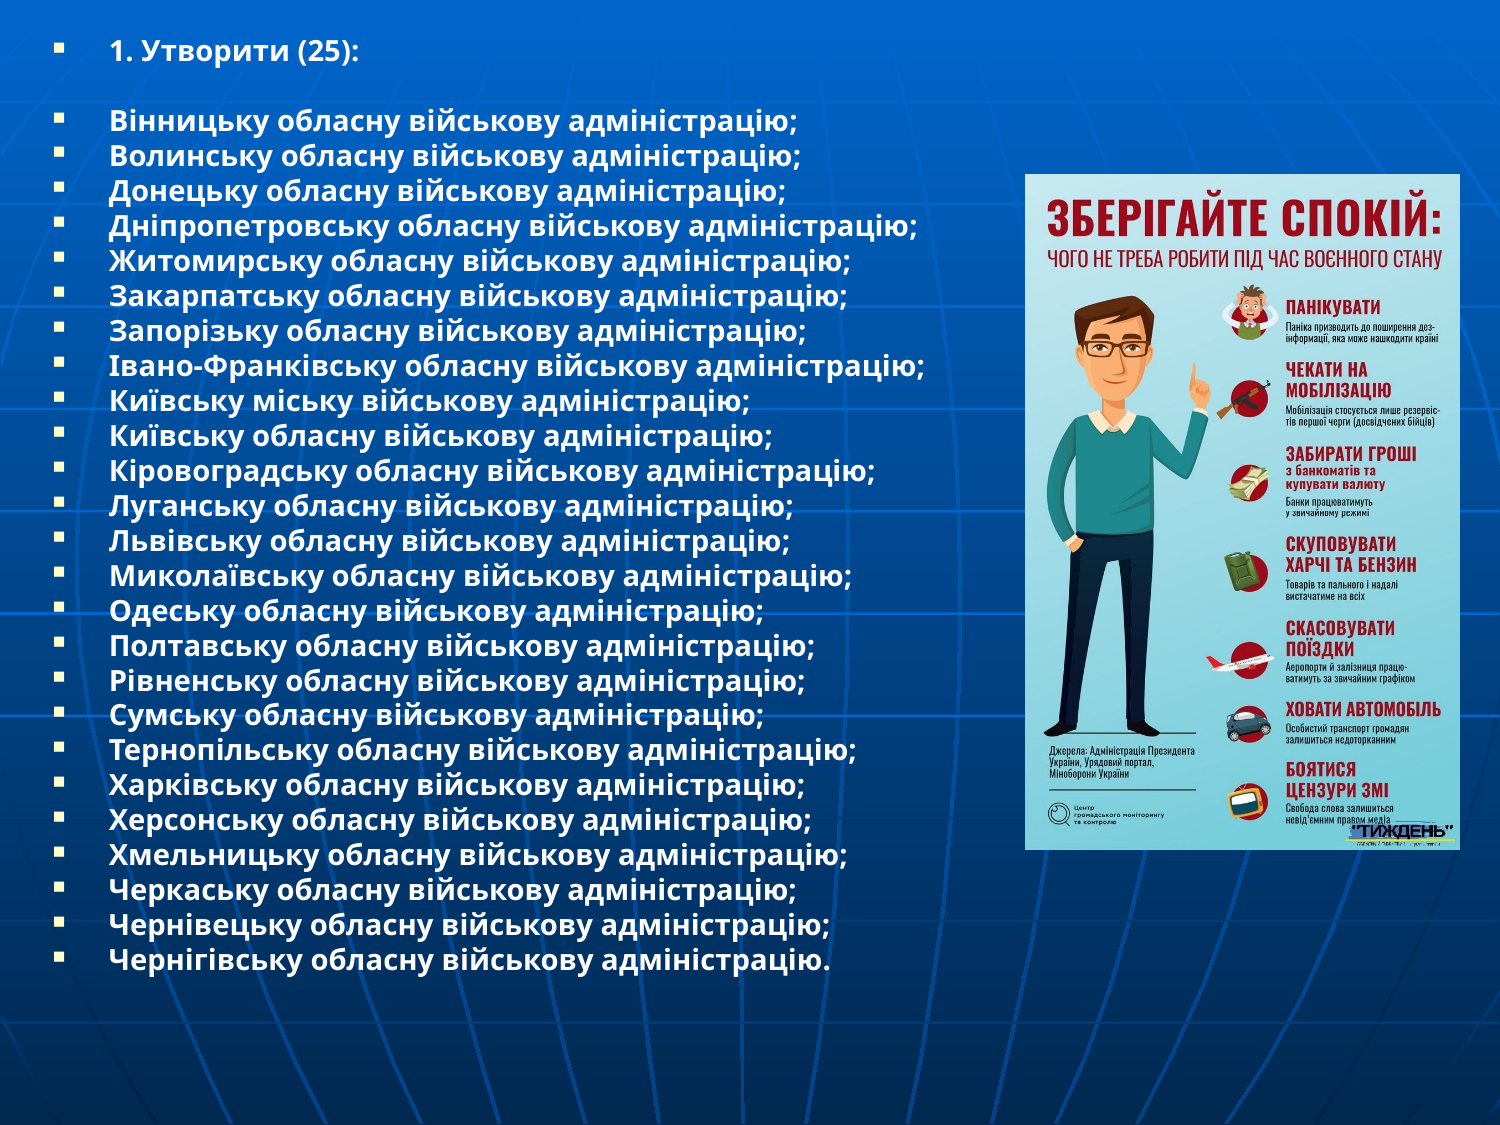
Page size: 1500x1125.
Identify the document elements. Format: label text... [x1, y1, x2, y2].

picture [1024, 174, 1460, 850]
list 1. Утворити (25): Вінницьку обласну військову адміністрацію; Волинську обласну військову адміністрацію; Донецьку обласну військову адміністрацію; Дніпропетровську обласну військову адміністрацію; Житомирську обласну військову адміністрацію; Закарпатську обласну військову адміністрацію; Запорізьку обласну військову адміністрацію; Івано-Франківську обласну військову адміністрацію; Київську міську військову адміністрацію; Київську обласну військову адміністрацію; Кіровоградську обласну військову адміністрацію; Луганську обласну військову адміністрацію; Львівську обласну військову адміністрацію; Миколаївську обласну військову адміністрацію; Одеську обласну військову адміністрацію; Полтавську обласну військову адміністрацію; Рівненську обласну військову адміністрацію; Сумську обласну військову адміністрацію; Тернопільську обласну військову адміністрацію; Харківську обласну військову адміністрацію; Херсонську обласну військову адміністрацію; Хмельницьку обласну військову адміністрацію; Черкаську обласну військову адміністрацію; Чернівецьку обласну військову адміністрацію; Чернігівську обласну військову адміністрацію. [37, 24, 1475, 1063]
